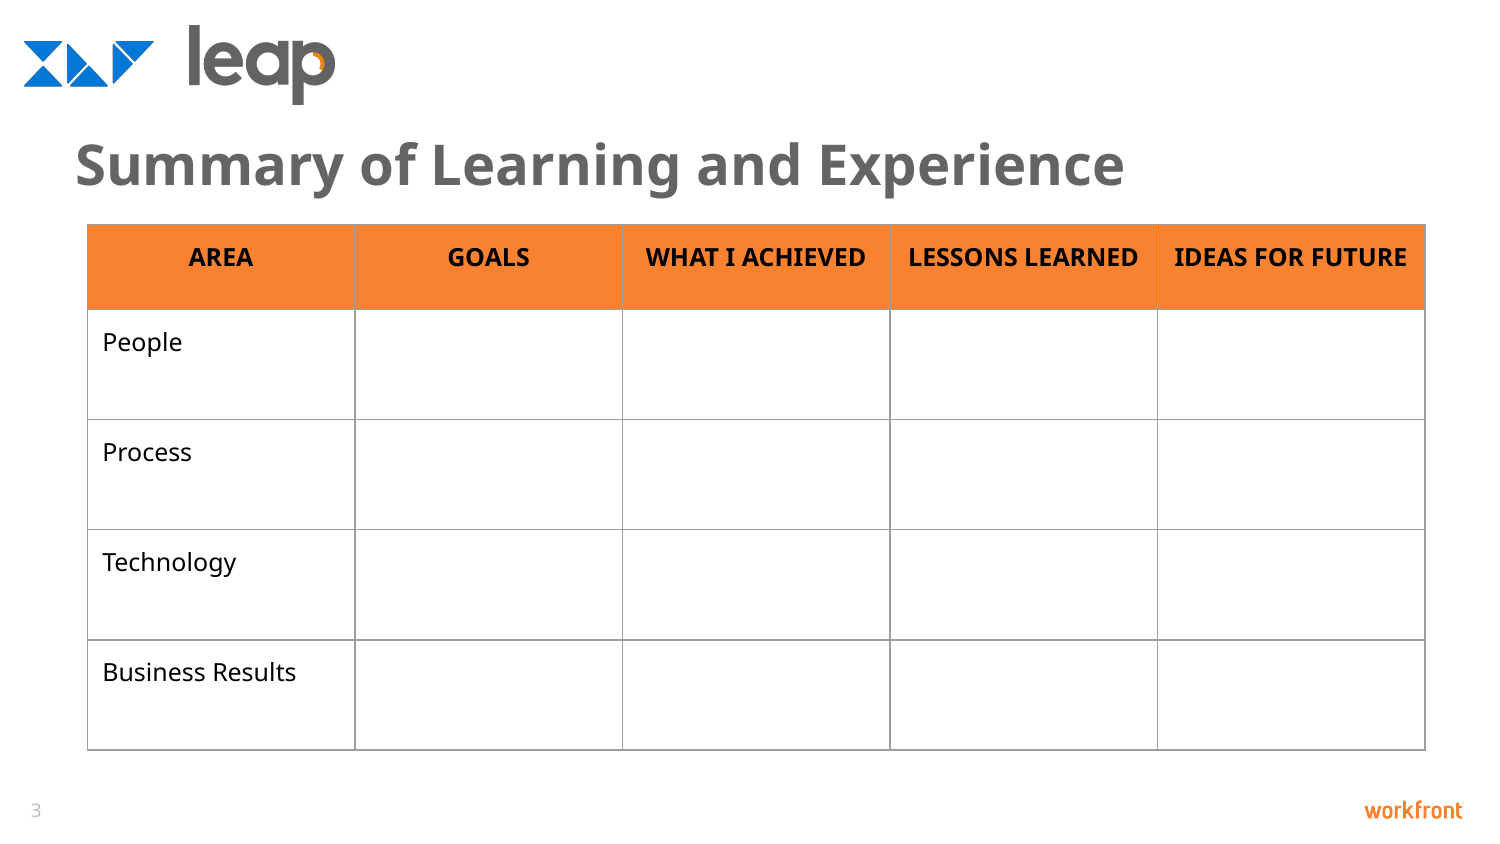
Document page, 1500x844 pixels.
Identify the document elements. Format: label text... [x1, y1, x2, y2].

picture [1364, 800, 1464, 819]
table_cell [356, 310, 622, 419]
text_box Summary of Learning and Experience [75, 128, 1132, 197]
table_cell Business Results [88, 641, 354, 749]
table_cell [891, 530, 1157, 639]
table_cell [356, 420, 622, 529]
table_cell Technology [88, 530, 354, 639]
table_cell [891, 310, 1157, 419]
table_cell [1158, 530, 1424, 639]
picture [22, 25, 161, 105]
picture [189, 25, 335, 105]
table_cell [891, 641, 1157, 749]
table_header LESSONS LEARNED [891, 225, 1157, 309]
table_cell [1158, 420, 1424, 529]
table_cell Process [88, 420, 354, 529]
table_cell [356, 641, 622, 749]
table_header GOALS [356, 225, 622, 309]
table_header AREA [88, 225, 354, 309]
table_cell [1158, 310, 1424, 419]
table_cell [623, 420, 889, 529]
table_cell [891, 420, 1157, 529]
table_header IDEAS FOR FUTURE [1158, 225, 1424, 309]
table_cell [623, 530, 889, 639]
table_header WHAT I ACHIEVED [623, 225, 889, 309]
table_cell [623, 310, 889, 419]
table_cell People [88, 310, 354, 419]
table_cell [1158, 641, 1424, 749]
table_cell [623, 641, 889, 749]
table_cell [356, 530, 622, 639]
